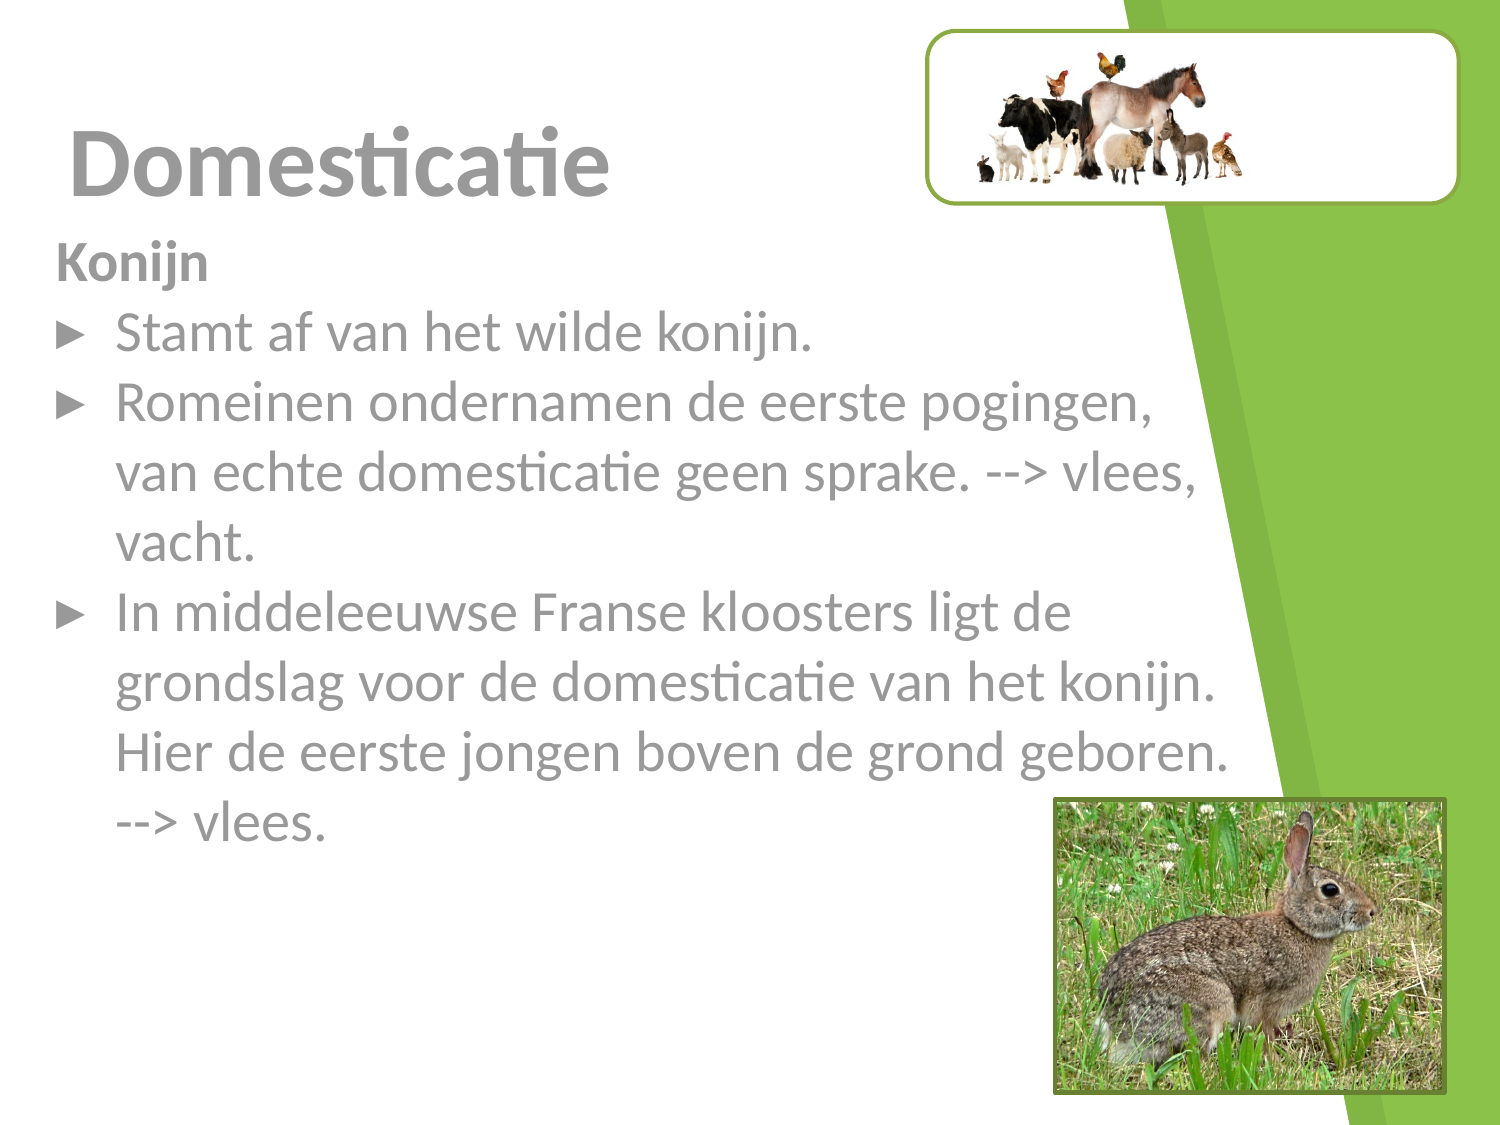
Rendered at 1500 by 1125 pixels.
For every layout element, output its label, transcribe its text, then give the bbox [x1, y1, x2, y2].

list Konijn Stamt af van het wilde konijn. Romeinen ondernamen de eerste pogingen, van echte domesticatie geen sprake. --> vlees, vacht. In middeleeuwse Franse kloosters ligt de grondslag voor de domesticatie van het konijn. Hier de eerste jongen boven de grond geboren. --> vlees. [41, 208, 1258, 1023]
title Domesticatie [53, 125, 927, 208]
picture [1056, 801, 1443, 1091]
text_box [925, 28, 1461, 206]
picture [974, 42, 1260, 191]
